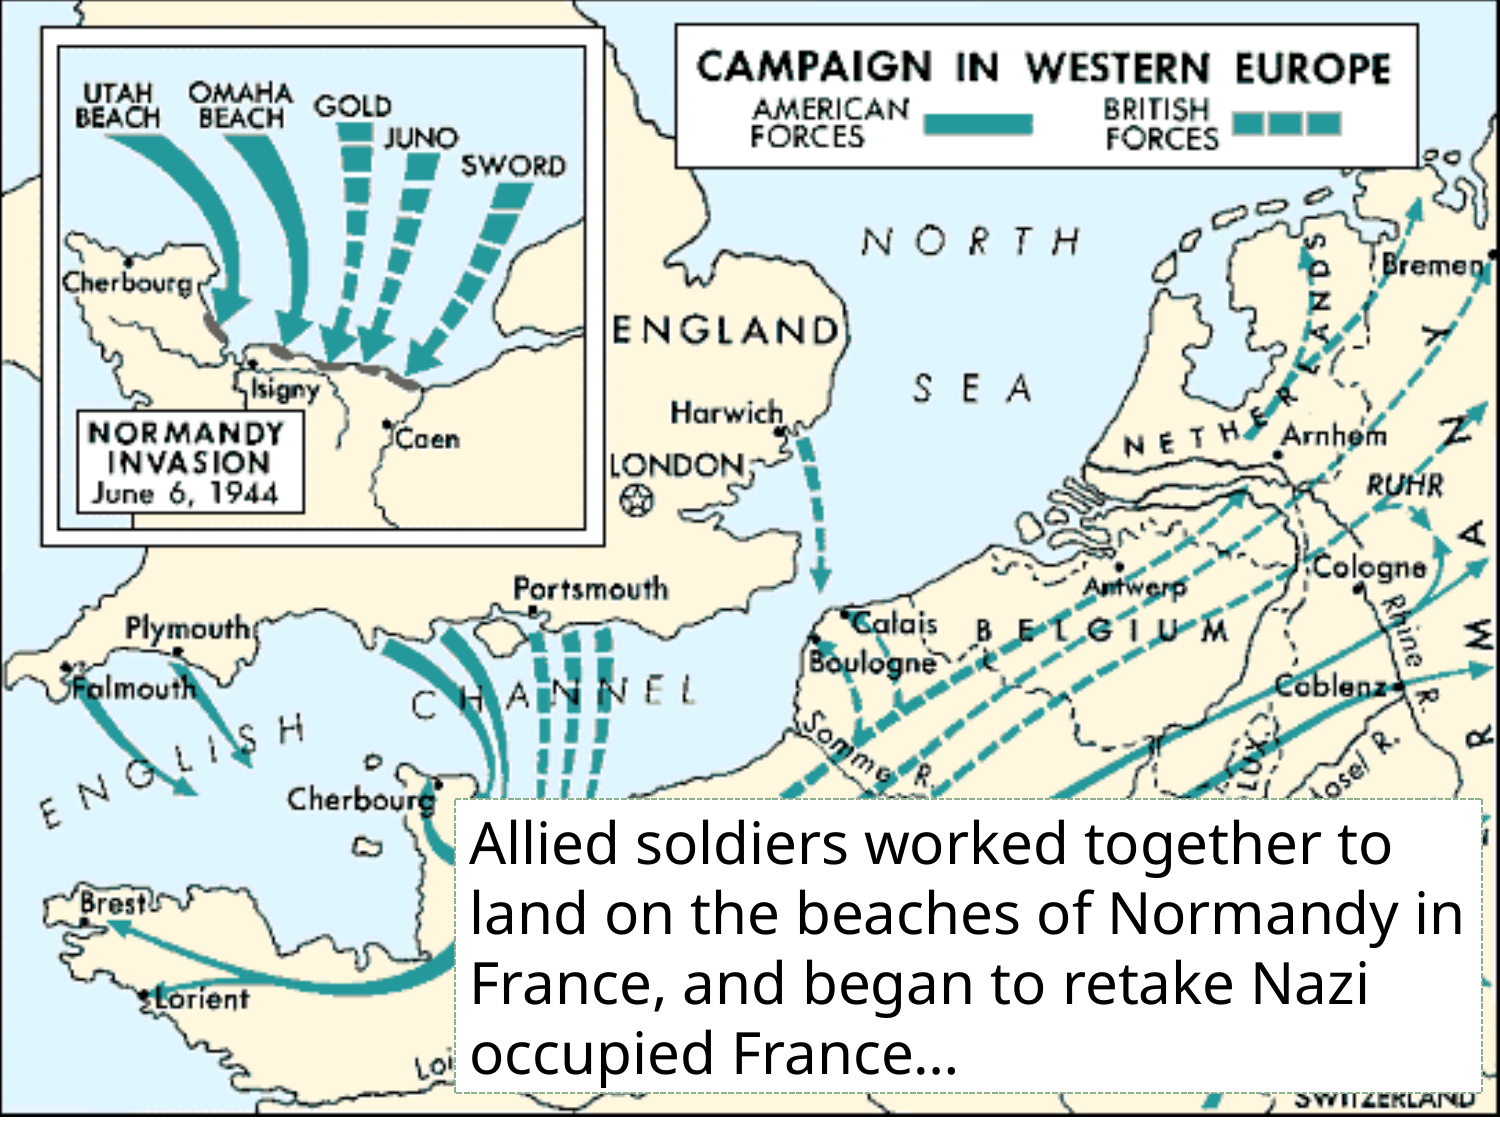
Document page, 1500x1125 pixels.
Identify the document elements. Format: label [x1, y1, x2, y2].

list [0, 0, 1500, 1117]
